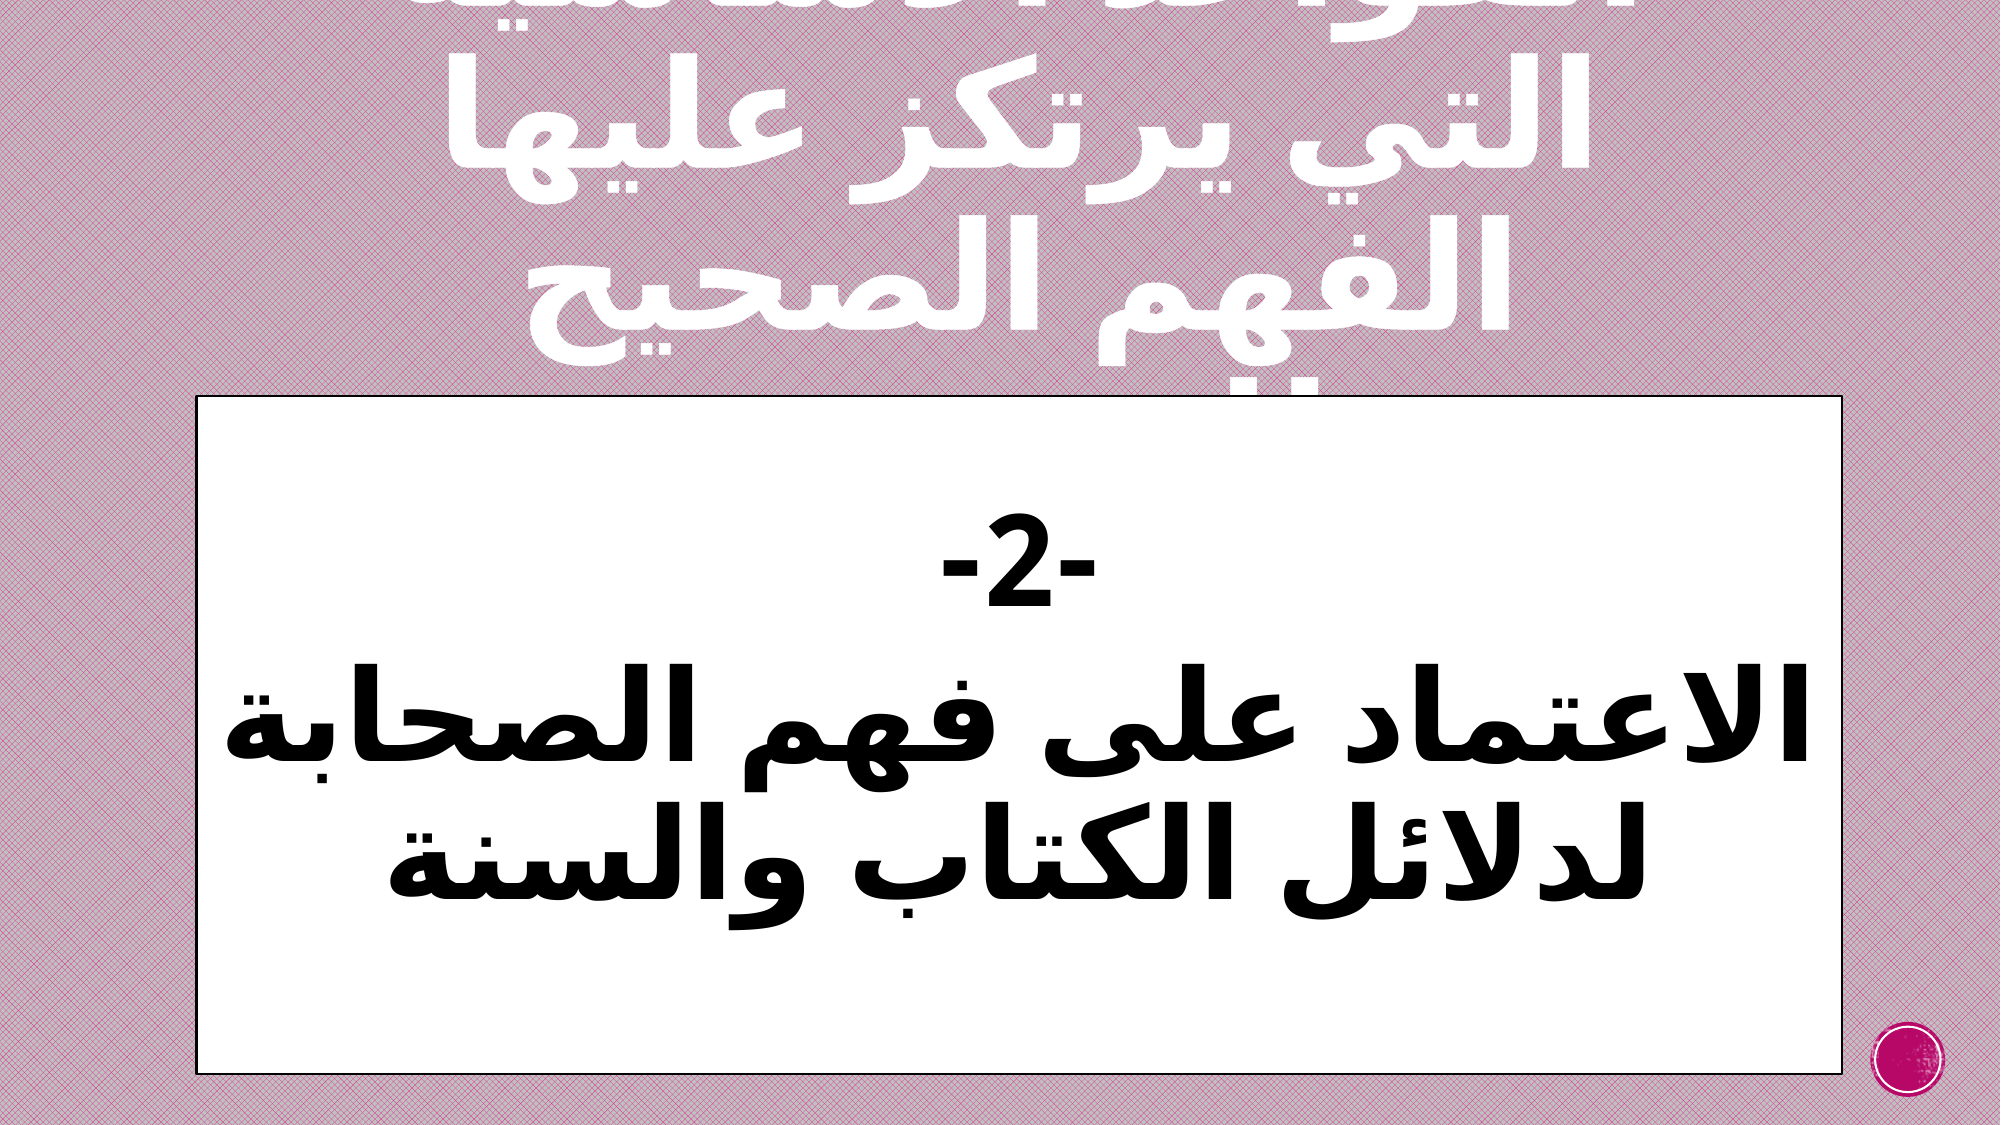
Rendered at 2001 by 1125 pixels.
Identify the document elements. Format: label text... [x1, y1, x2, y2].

list -2- الاعتماد على فهم الصحابة لدلائل الكتاب والسنة [195, 395, 1843, 1075]
title القواعد الأساسية التي يرتكز عليها الفهم الصحيح للنصوص [229, 32, 1810, 367]
